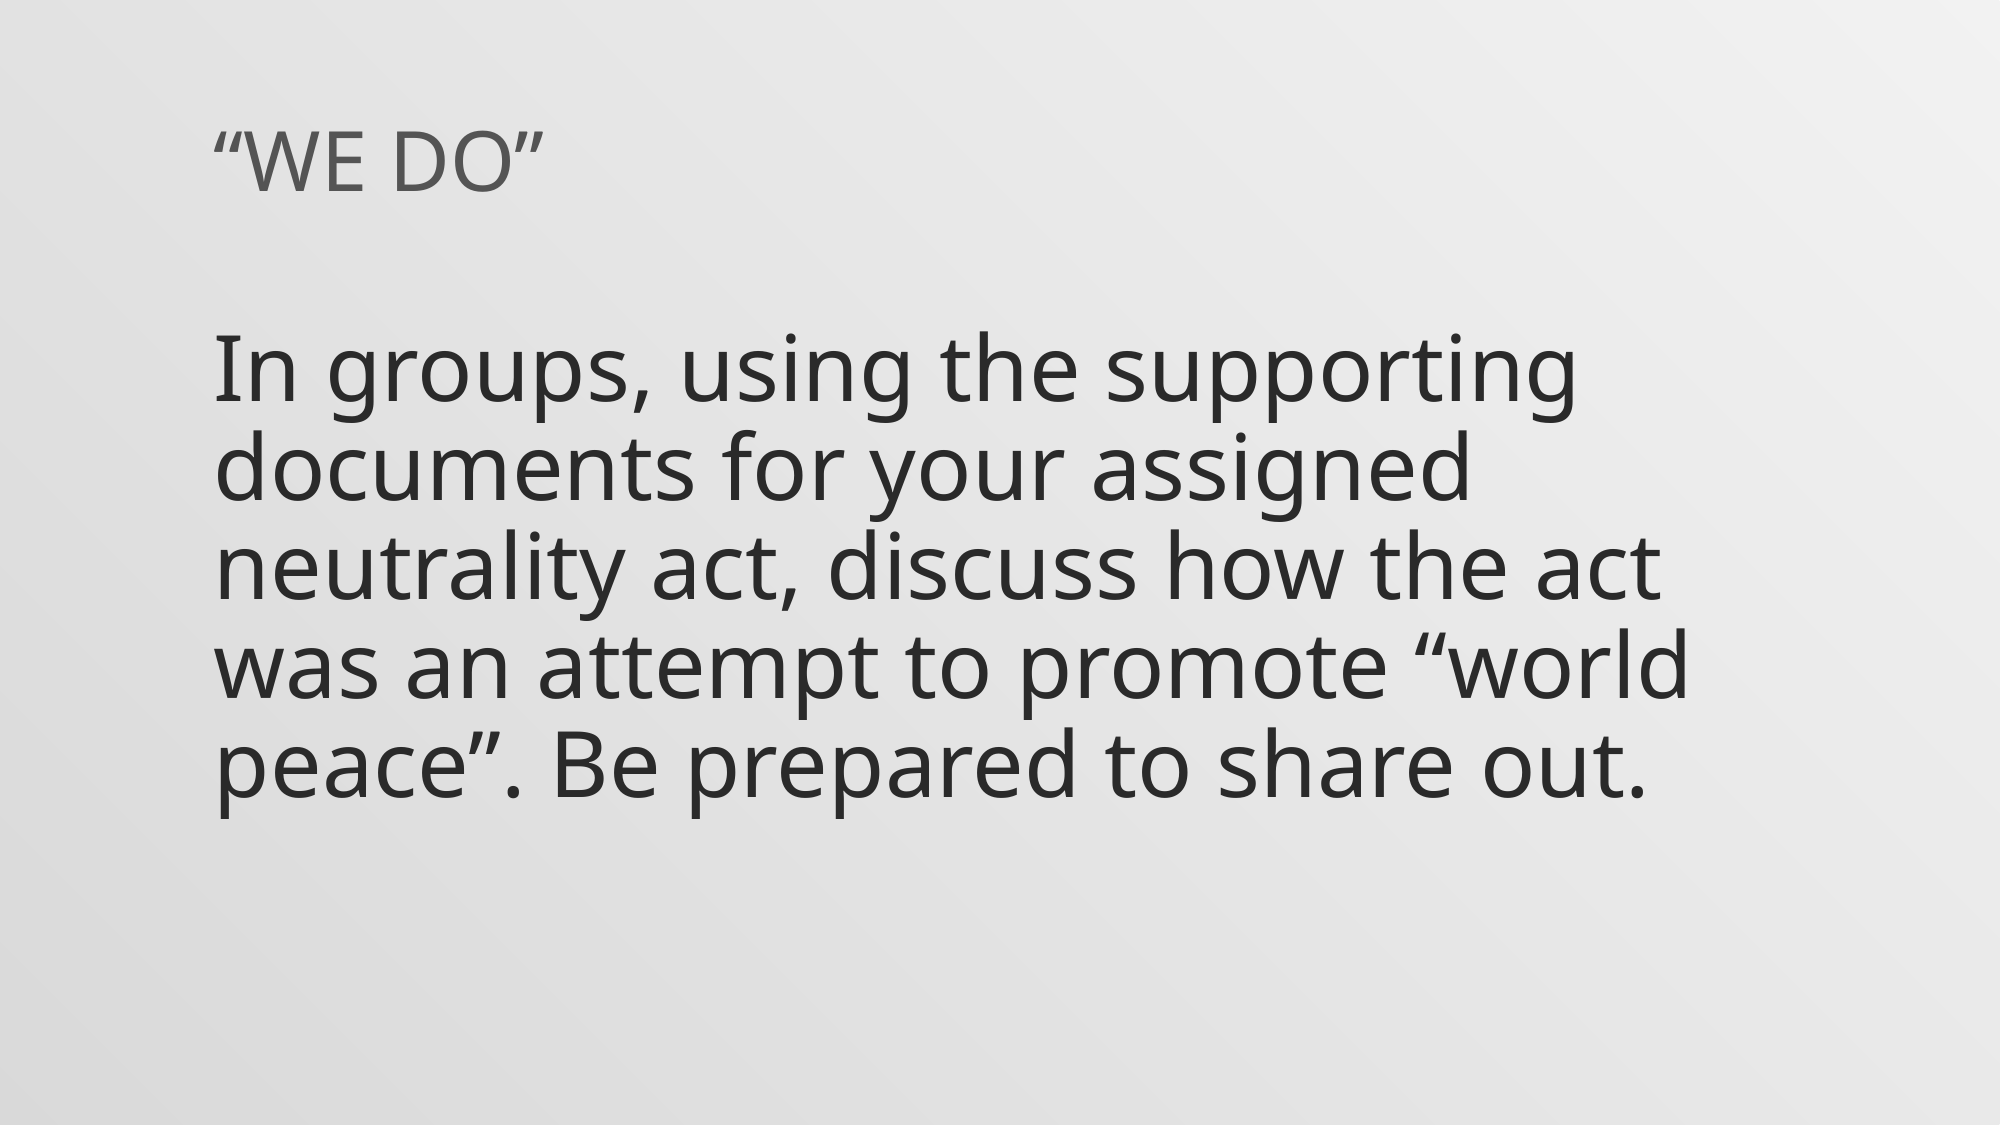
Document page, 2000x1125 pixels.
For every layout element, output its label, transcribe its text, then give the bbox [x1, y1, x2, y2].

title In groups, using the supporting documents for your assigned neutrality act, discuss how the act was an attempt to promote “world peace”. Be prepared to share out. [199, 287, 1863, 825]
list “WE DO” [199, 112, 1488, 238]
